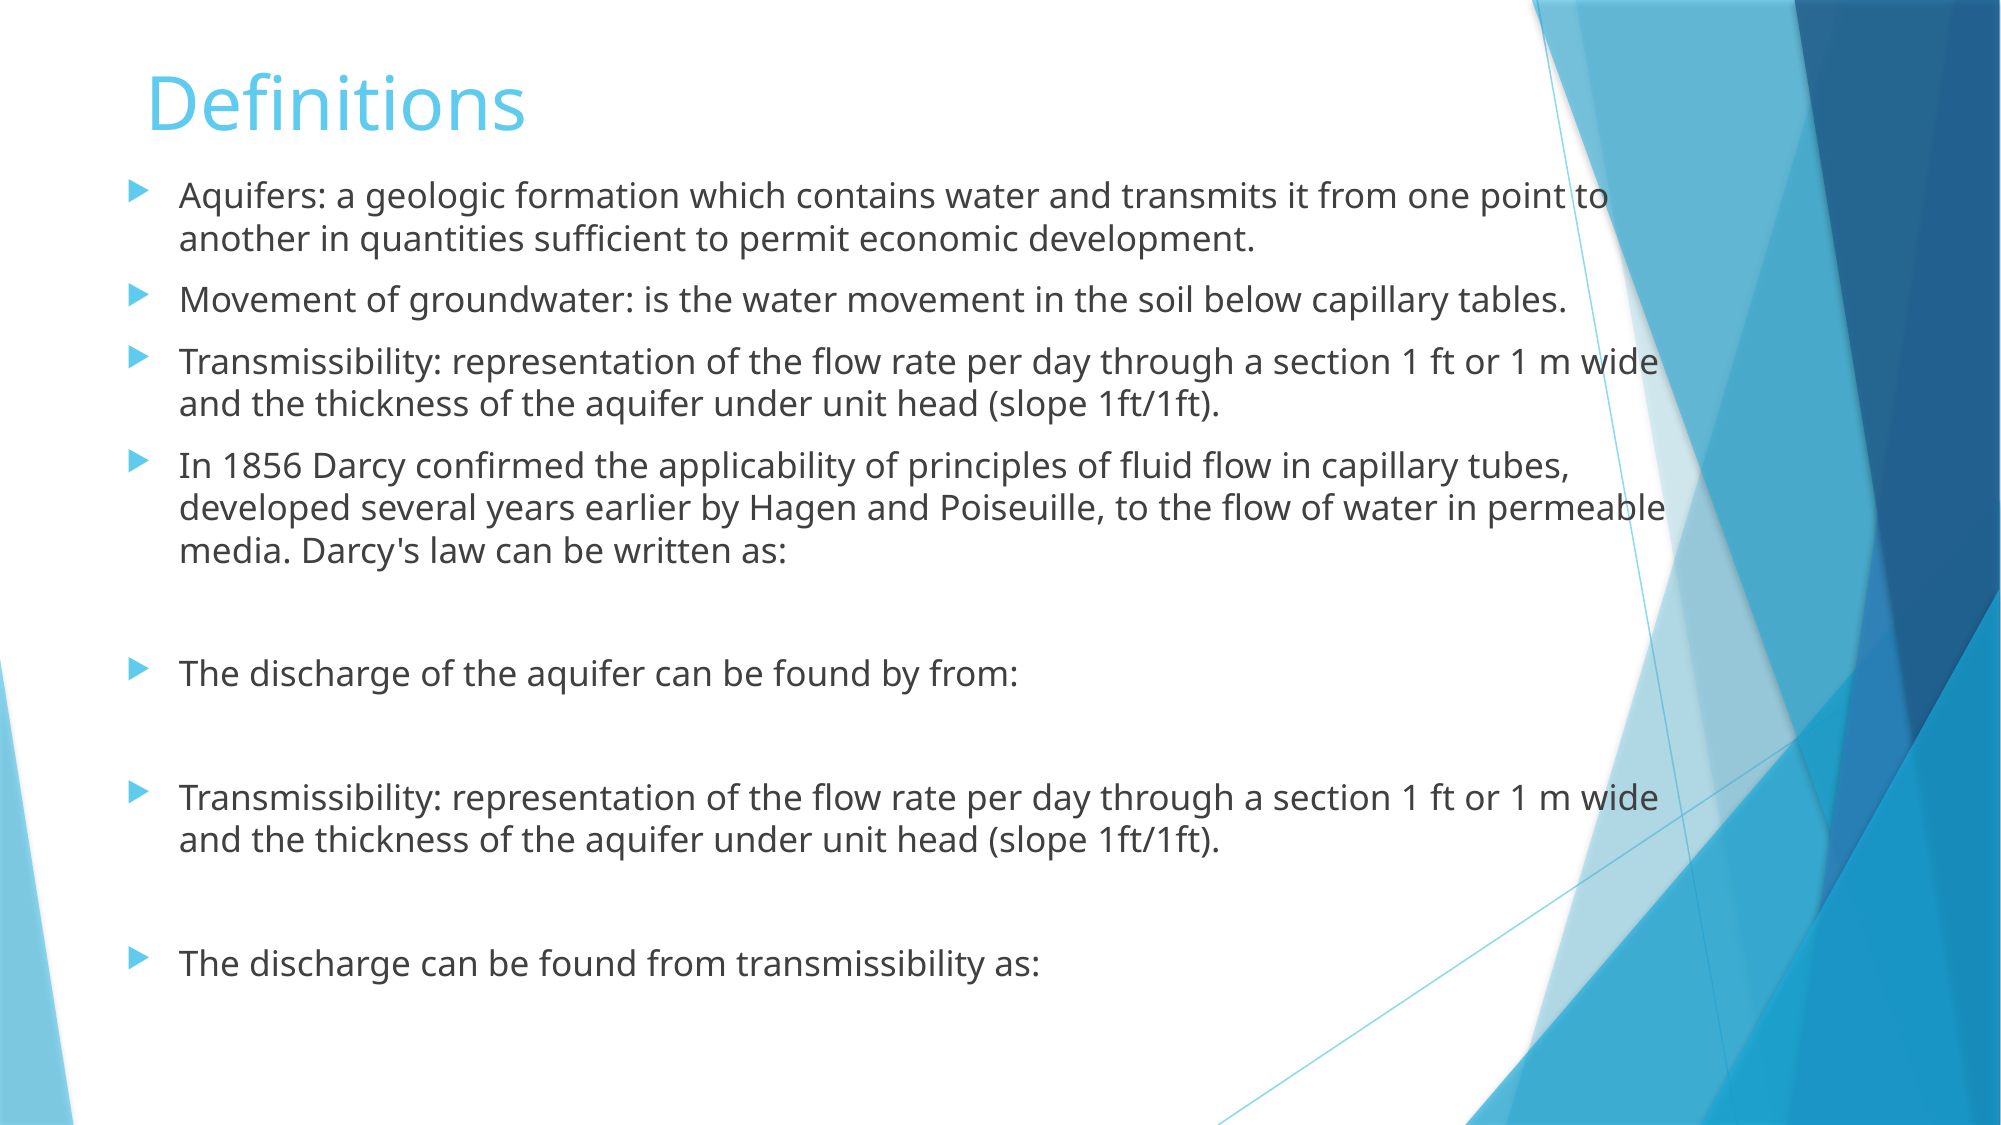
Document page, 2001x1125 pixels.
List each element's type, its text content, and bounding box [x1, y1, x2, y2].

title Definitions [111, 47, 1522, 167]
